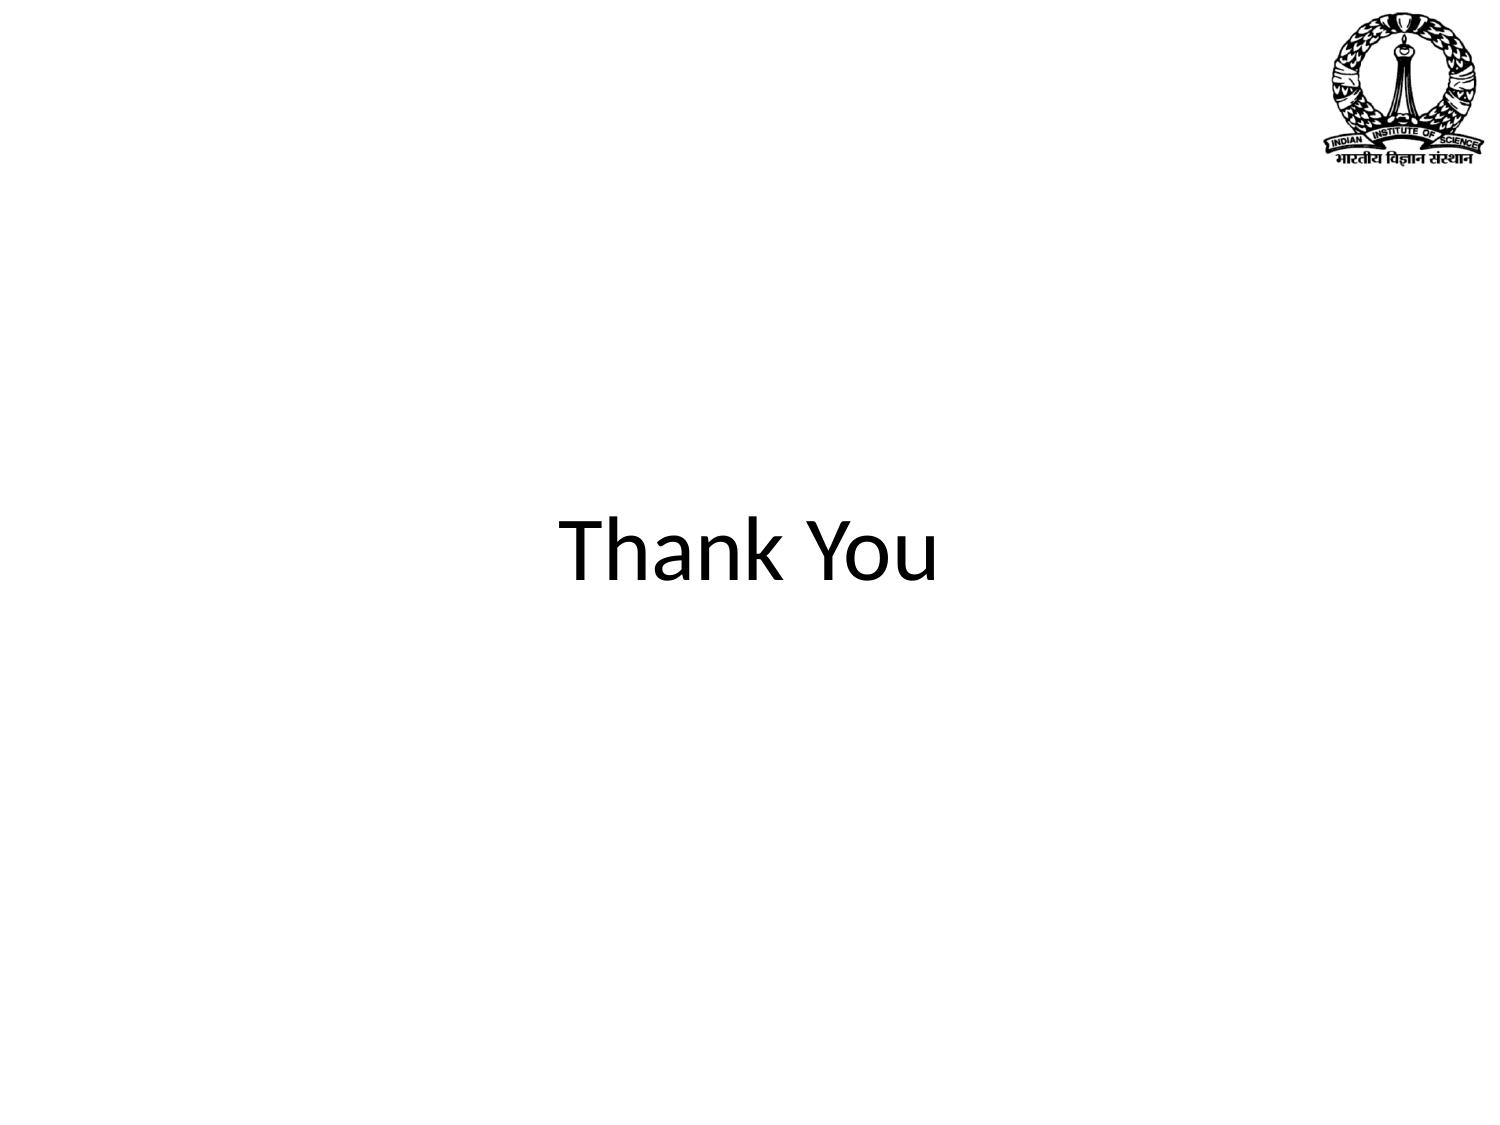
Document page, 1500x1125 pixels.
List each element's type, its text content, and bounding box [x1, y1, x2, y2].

picture [1311, 0, 1500, 178]
title Thank You [75, 450, 1425, 638]
